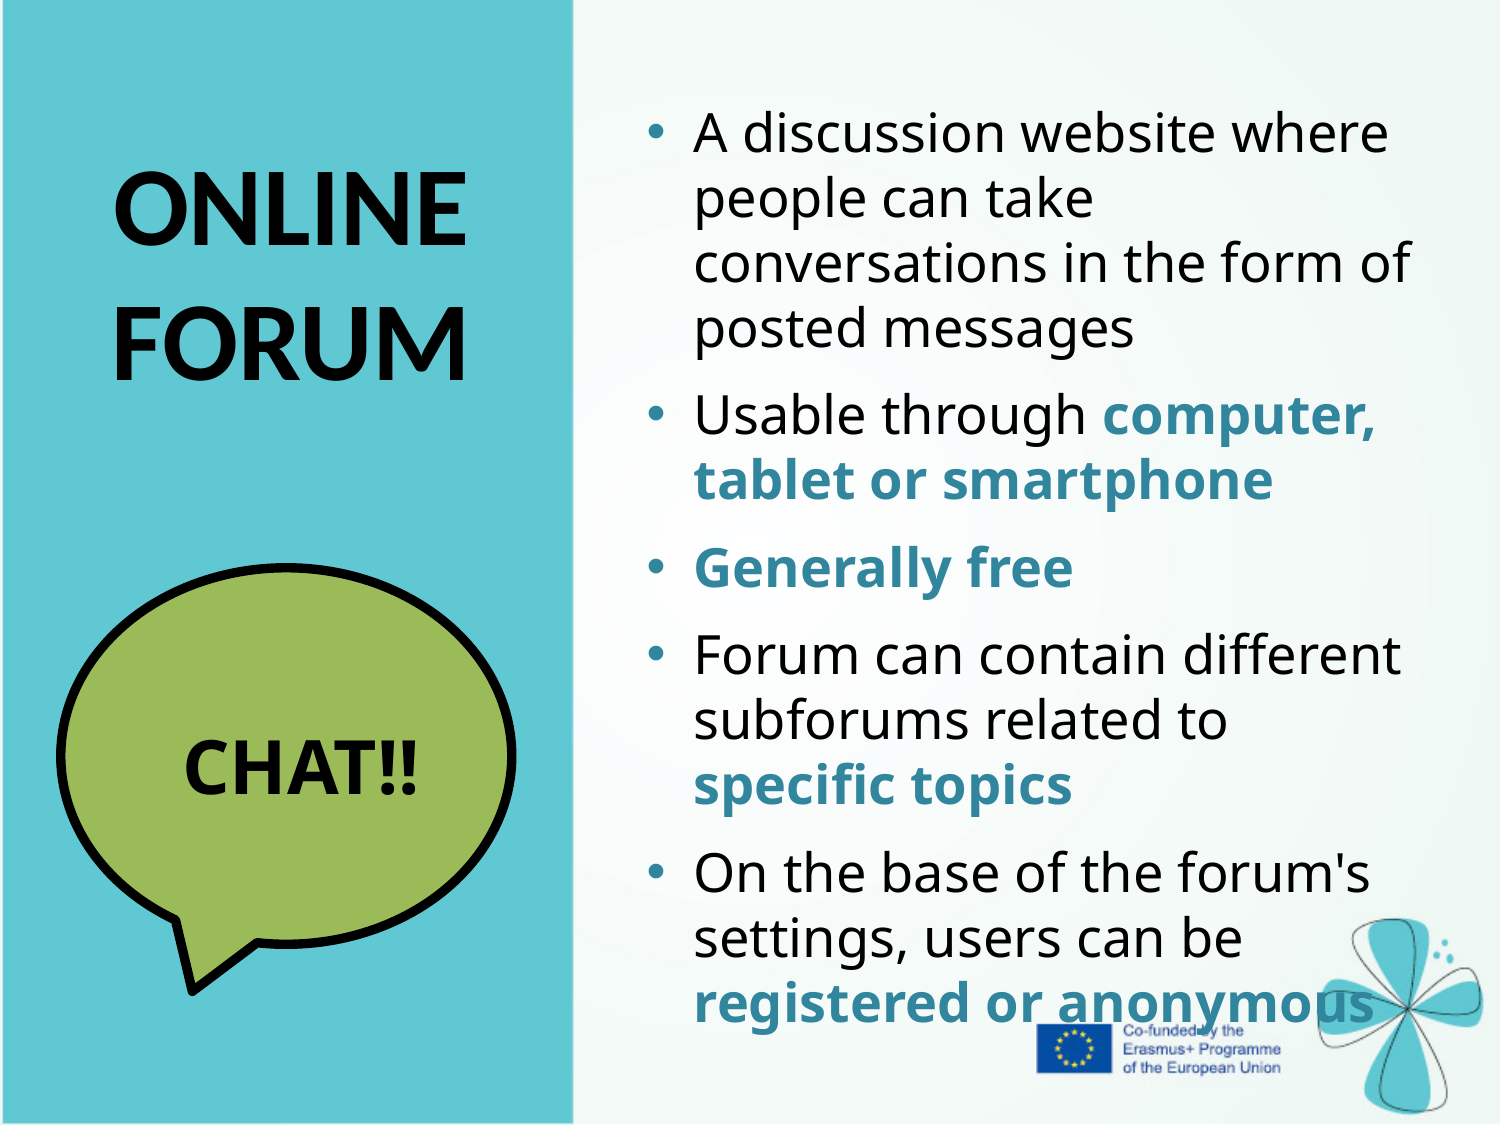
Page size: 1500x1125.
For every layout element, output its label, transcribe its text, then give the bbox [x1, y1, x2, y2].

text_box A discussion website where people can take conversations in the form of posted messages Usable through computer, tablet or smartphone Generally free Forum can contain different subforums related to specific topics On the base of the forum's settings, users can be registered or anonymous [631, 91, 1437, 1041]
picture [0, 0, 1500, 1125]
text_box ONLINE FORUM [29, 125, 554, 411]
text_box [58, 565, 514, 994]
text_box CHAT!! [147, 711, 455, 817]
